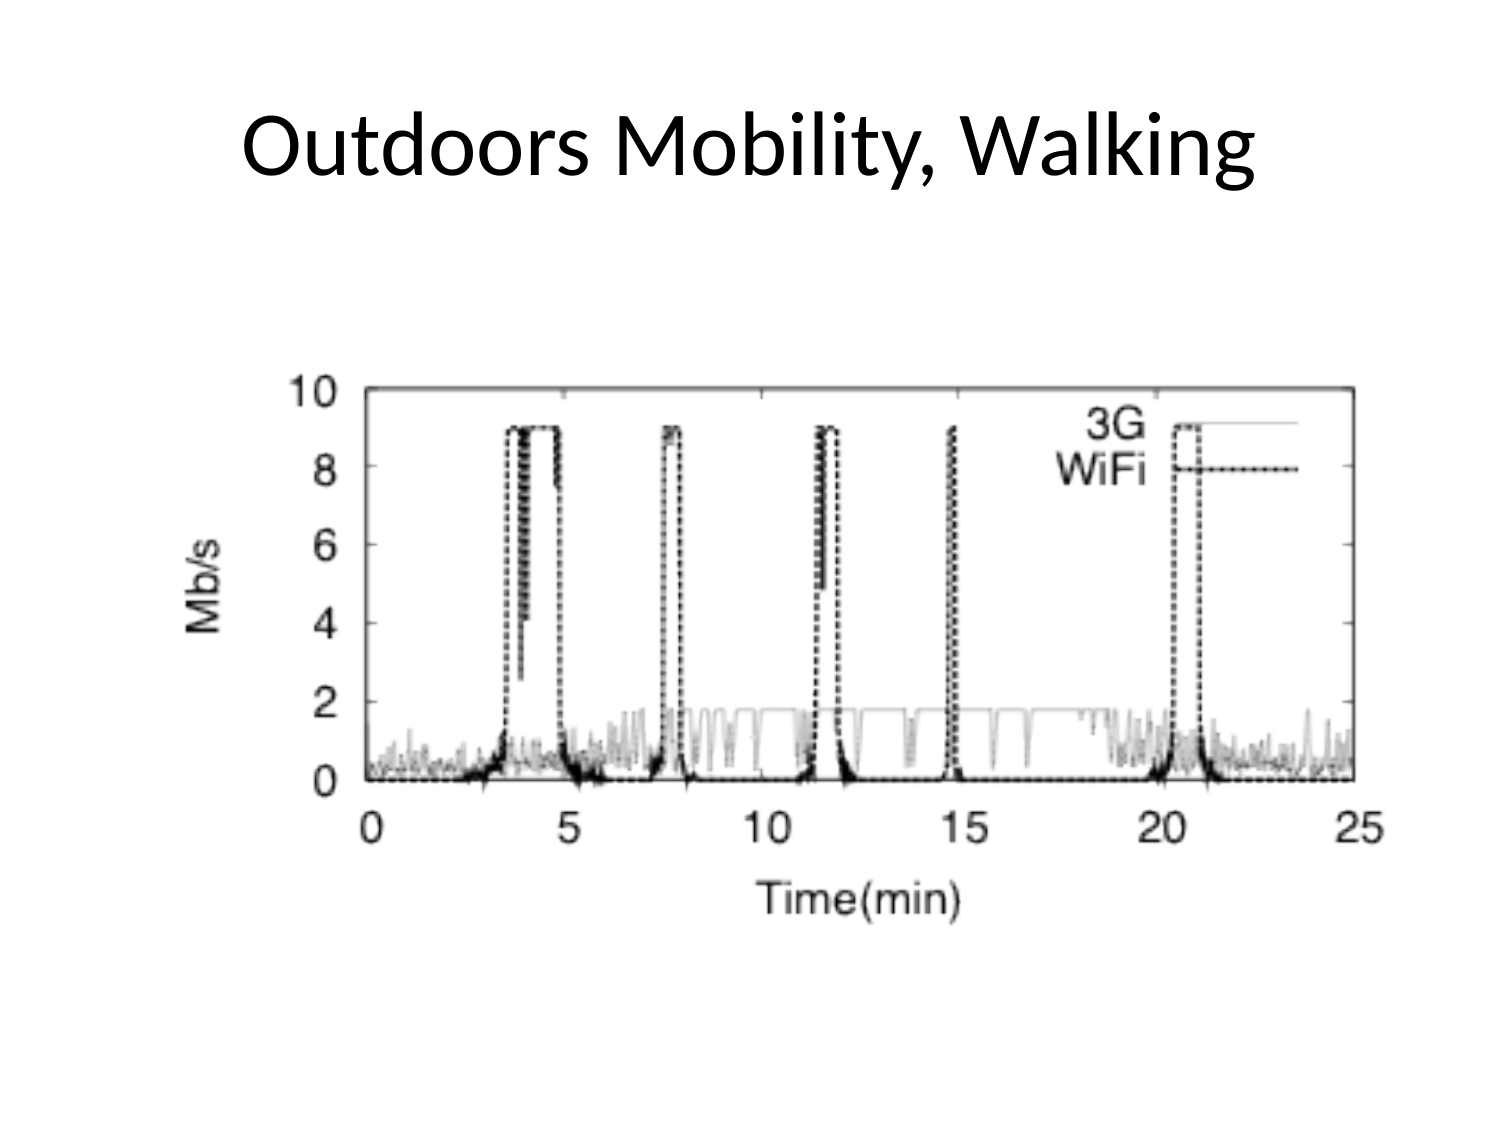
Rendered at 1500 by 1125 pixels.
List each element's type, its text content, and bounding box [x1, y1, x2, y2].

title Outdoors Mobility, Walking [75, 45, 1425, 233]
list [140, 262, 1426, 970]
